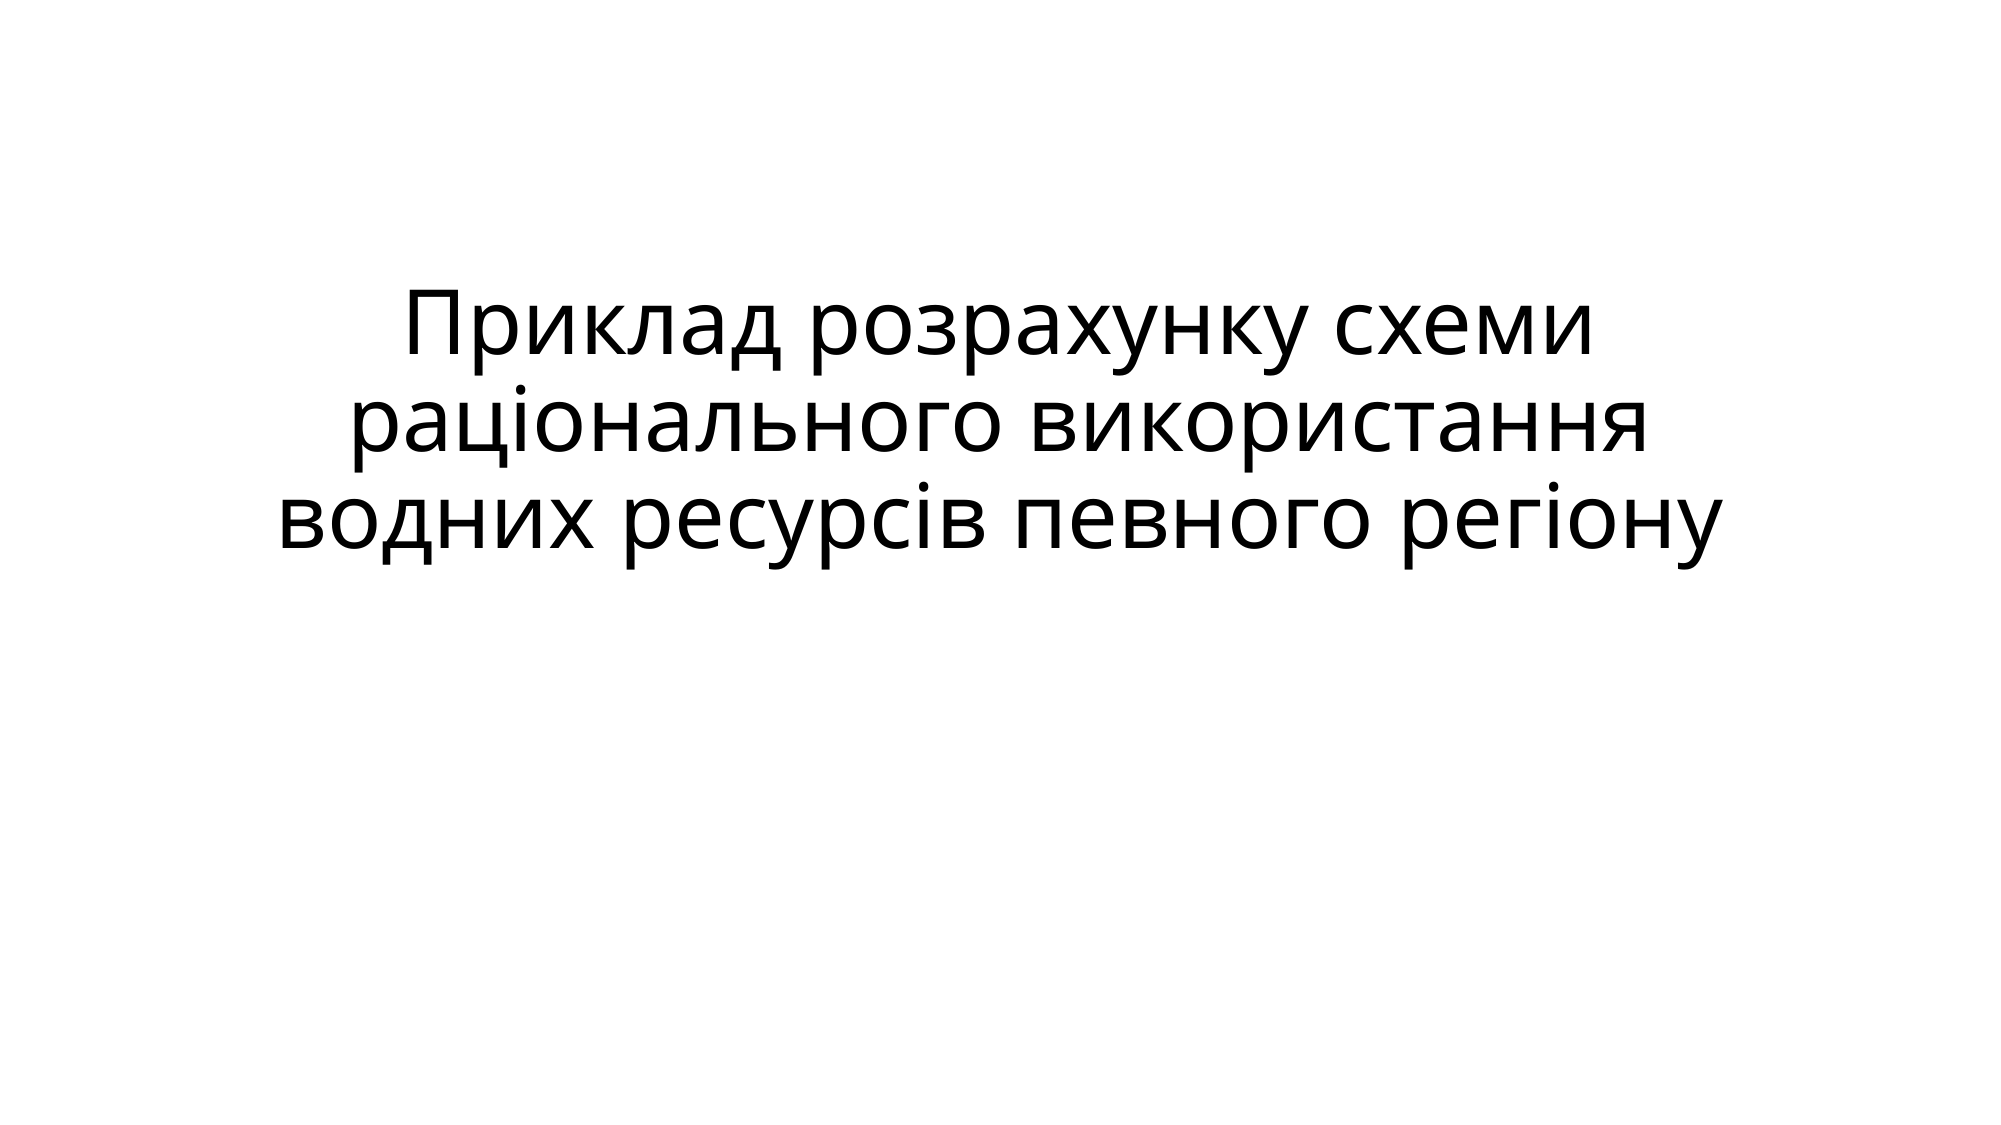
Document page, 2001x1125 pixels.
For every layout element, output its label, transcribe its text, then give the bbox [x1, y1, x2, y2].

title Приклад розрахунку схеми раціонального використання водних ресурсів певного регіону [249, 184, 1750, 576]
